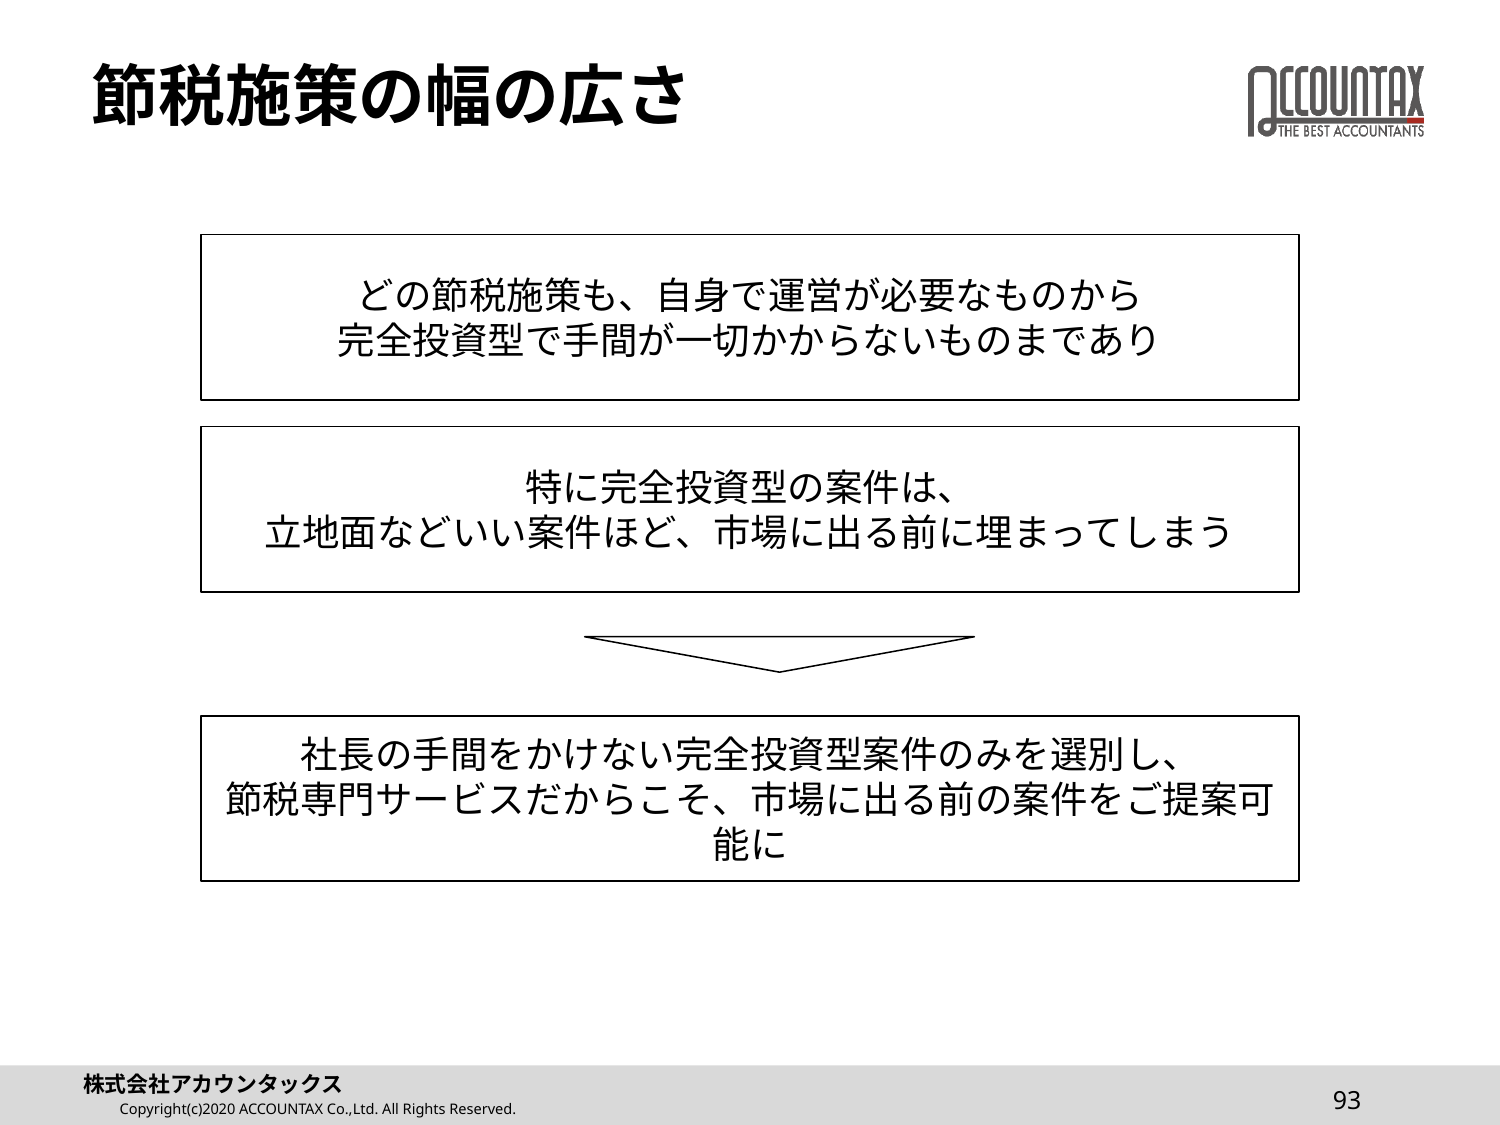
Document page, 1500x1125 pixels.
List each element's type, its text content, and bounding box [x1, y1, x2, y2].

picture [1353, 66, 1424, 137]
text_box [584, 636, 975, 673]
text_box 特に完全投資型の案件は、 立地面などいい案件ほど、市場に出る前に埋まってしまう [200, 426, 1300, 592]
slide_number 93 [1269, 1077, 1425, 1125]
text_box どの節税施策も、自身で運営が必要なものから 完全投資型で手間が一切かからないものまであり [200, 234, 1300, 400]
title 節税施策の幅の広さ [76, 31, 1353, 157]
text_box 社長の手間をかけない完全投資型案件のみを選別し、 節税専門サービスだからこそ、市場に出る前の案件をご提案可能に [200, 715, 1300, 882]
